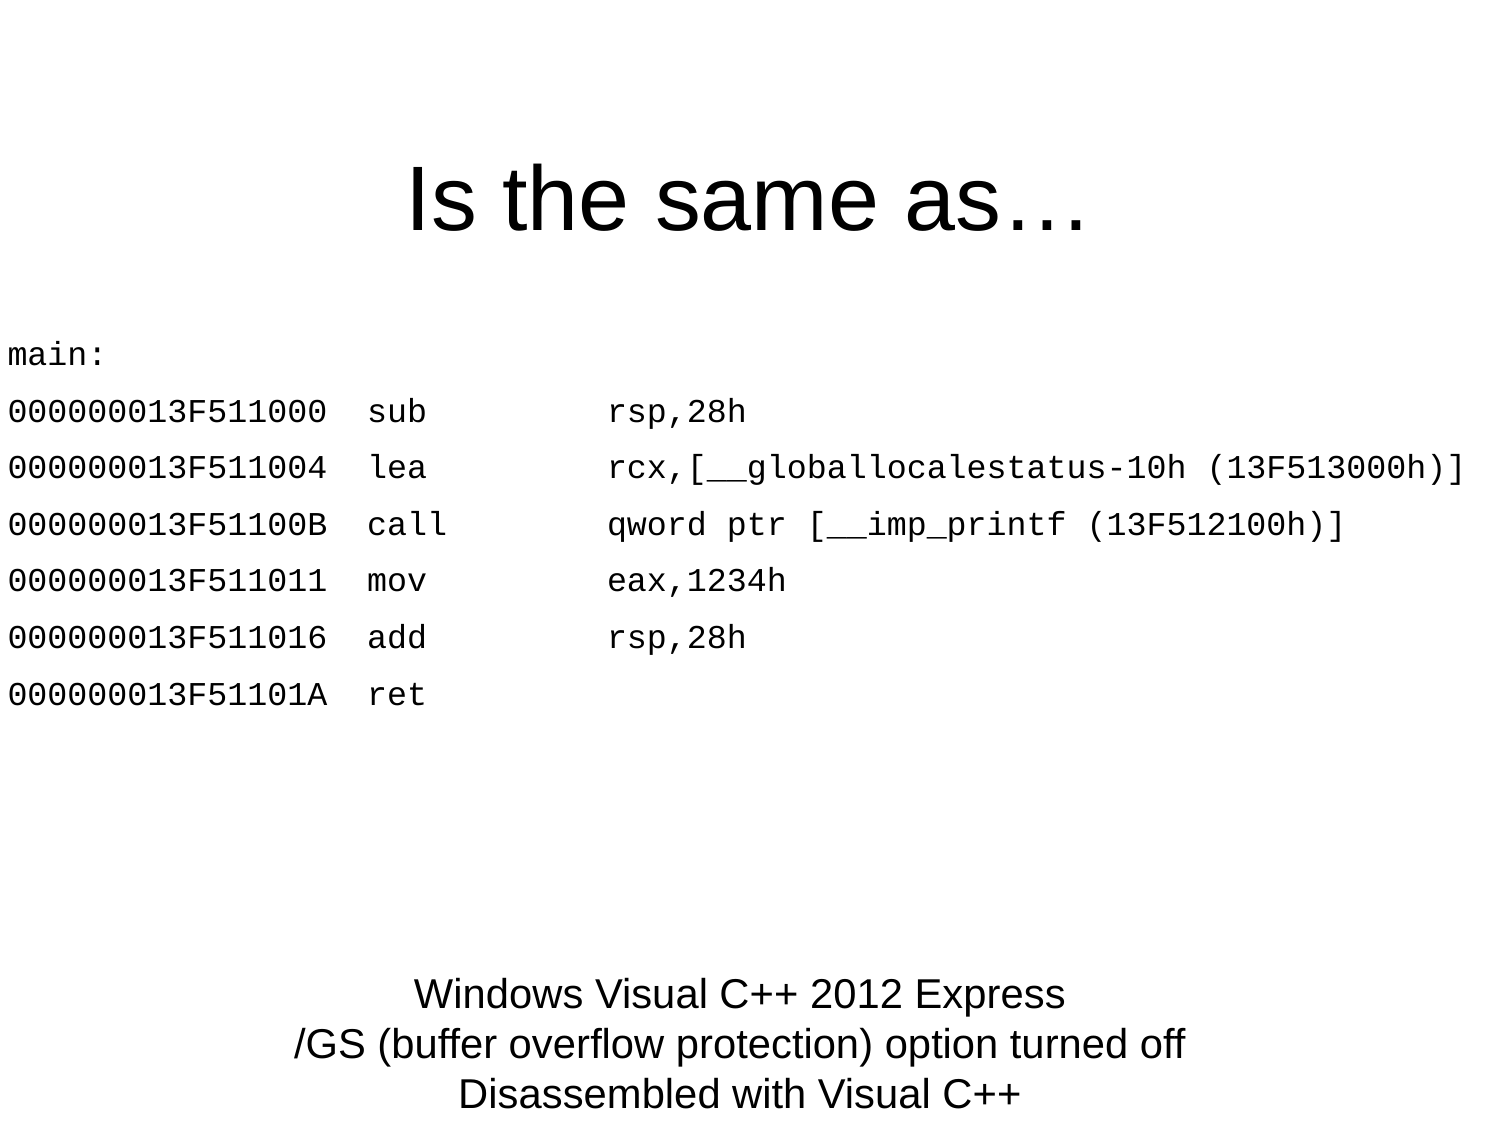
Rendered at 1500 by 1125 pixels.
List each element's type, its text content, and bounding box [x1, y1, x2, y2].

text_box Is the same as… [112, 138, 1388, 249]
text_box Windows Visual C++ 2012 Express /GS (buffer overflow protection) option turned off Disassembled with Visual C++ [286, 959, 1194, 1125]
text_box main: 000000013F511000 sub rsp,28h 000000013F511004 lea rcx,[__globallocalestatus-10h (13F513000h)] 000000013F51100B call qword ptr [__imp_printf (13F512100h)] 000000013F511011 mov eax,1234h 000000013F511016 add rsp,28h 000000013F51101A ret [0, 324, 1500, 719]
